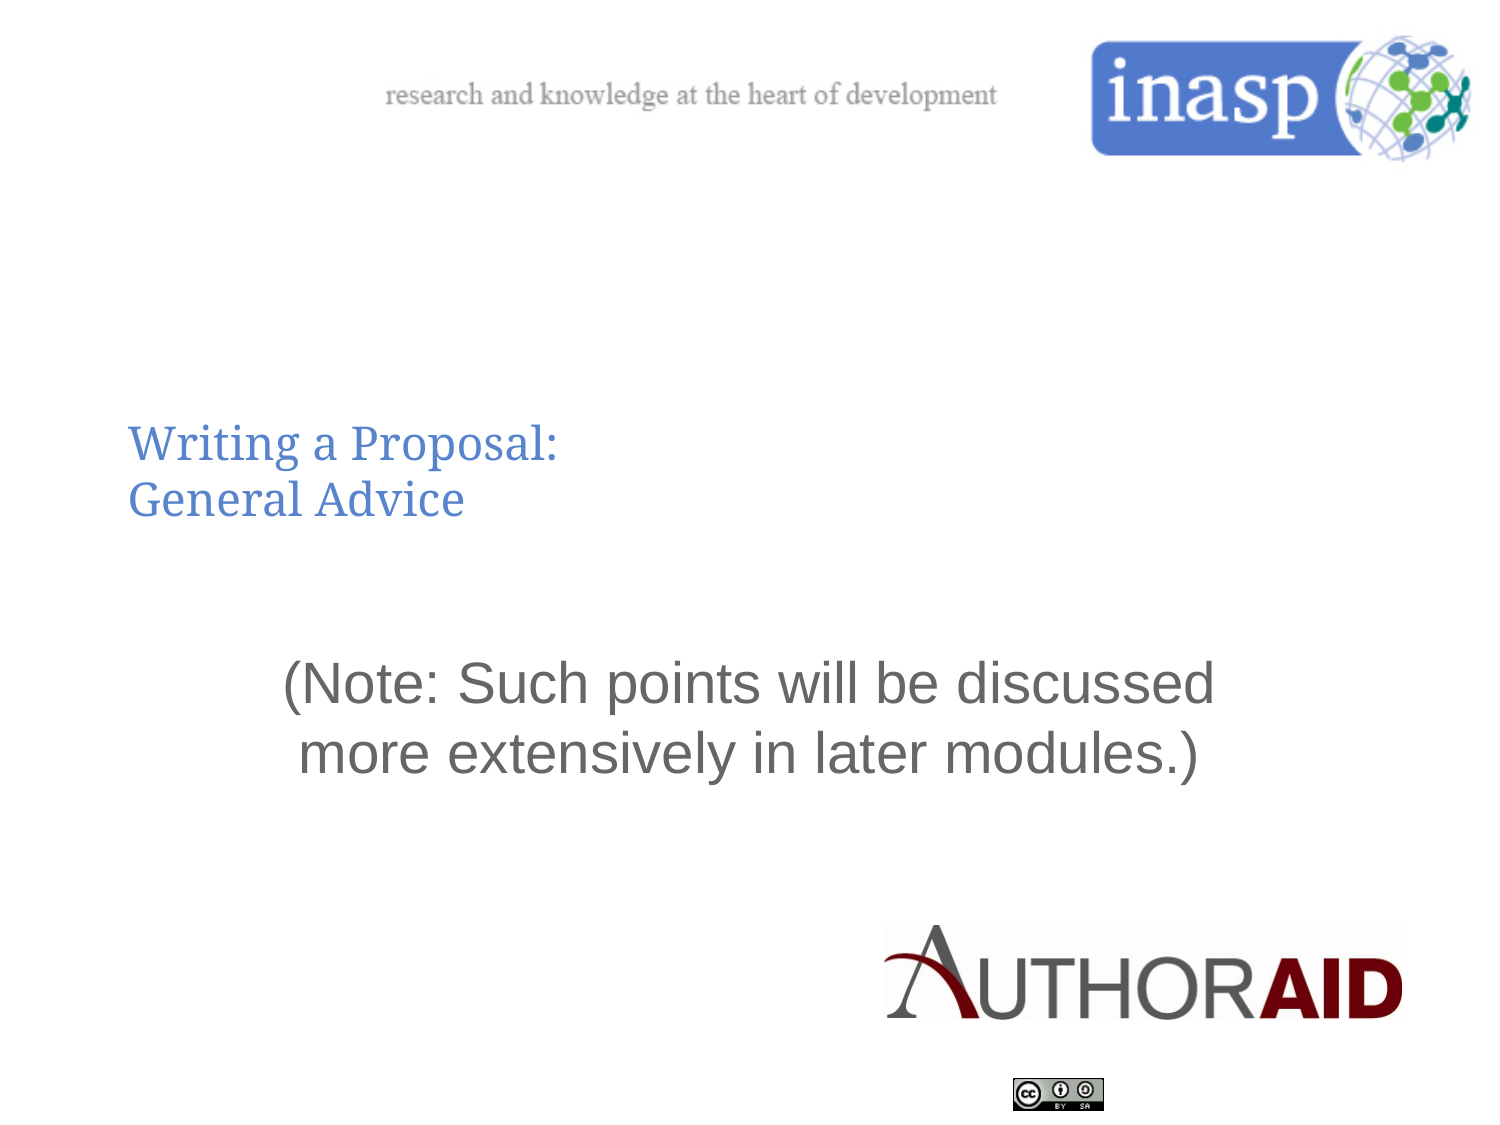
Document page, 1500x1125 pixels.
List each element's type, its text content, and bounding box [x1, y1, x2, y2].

subtitle (Note: Such points will be discussed more extensively in later modules.) [225, 637, 1275, 925]
picture [385, 24, 1484, 173]
picture [884, 920, 1402, 1020]
title Writing a Proposal: General Advice [112, 349, 1388, 591]
picture [1013, 1078, 1104, 1111]
